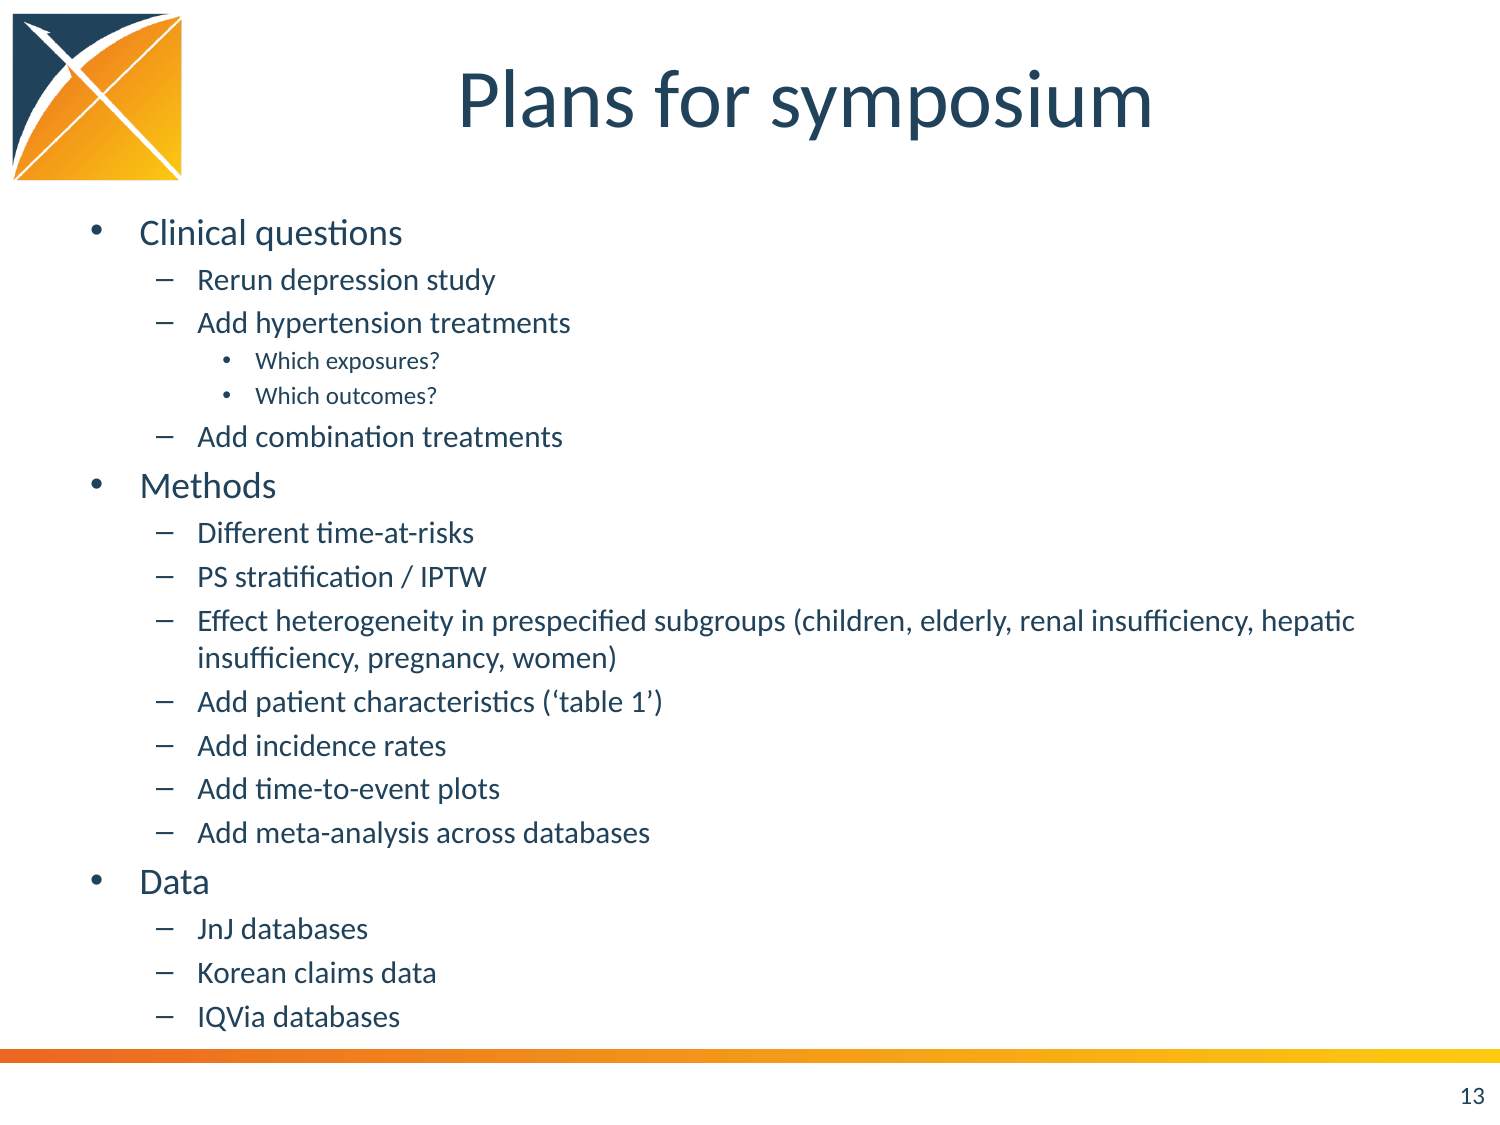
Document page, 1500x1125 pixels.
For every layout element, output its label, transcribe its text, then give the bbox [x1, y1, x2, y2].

title Plans for symposium [187, 24, 1425, 163]
picture [0, 0, 206, 200]
list Clinical questions Rerun depression study Add hypertension treatments Which exposures? Which outcomes? Add combination treatments Methods Different time-at-risks PS stratification / IPTW Effect heterogeneity in prespecified subgroups (children, elderly, renal insufficiency, hepatic insufficiency, pregnancy, women) Add patient characteristics (‘table 1’) Add incidence rates Add time-to-event plots Add meta-analysis across databases Data JnJ databases Korean claims data IQVia databases [75, 200, 1425, 1050]
slide_number 13 [1149, 1065, 1500, 1125]
